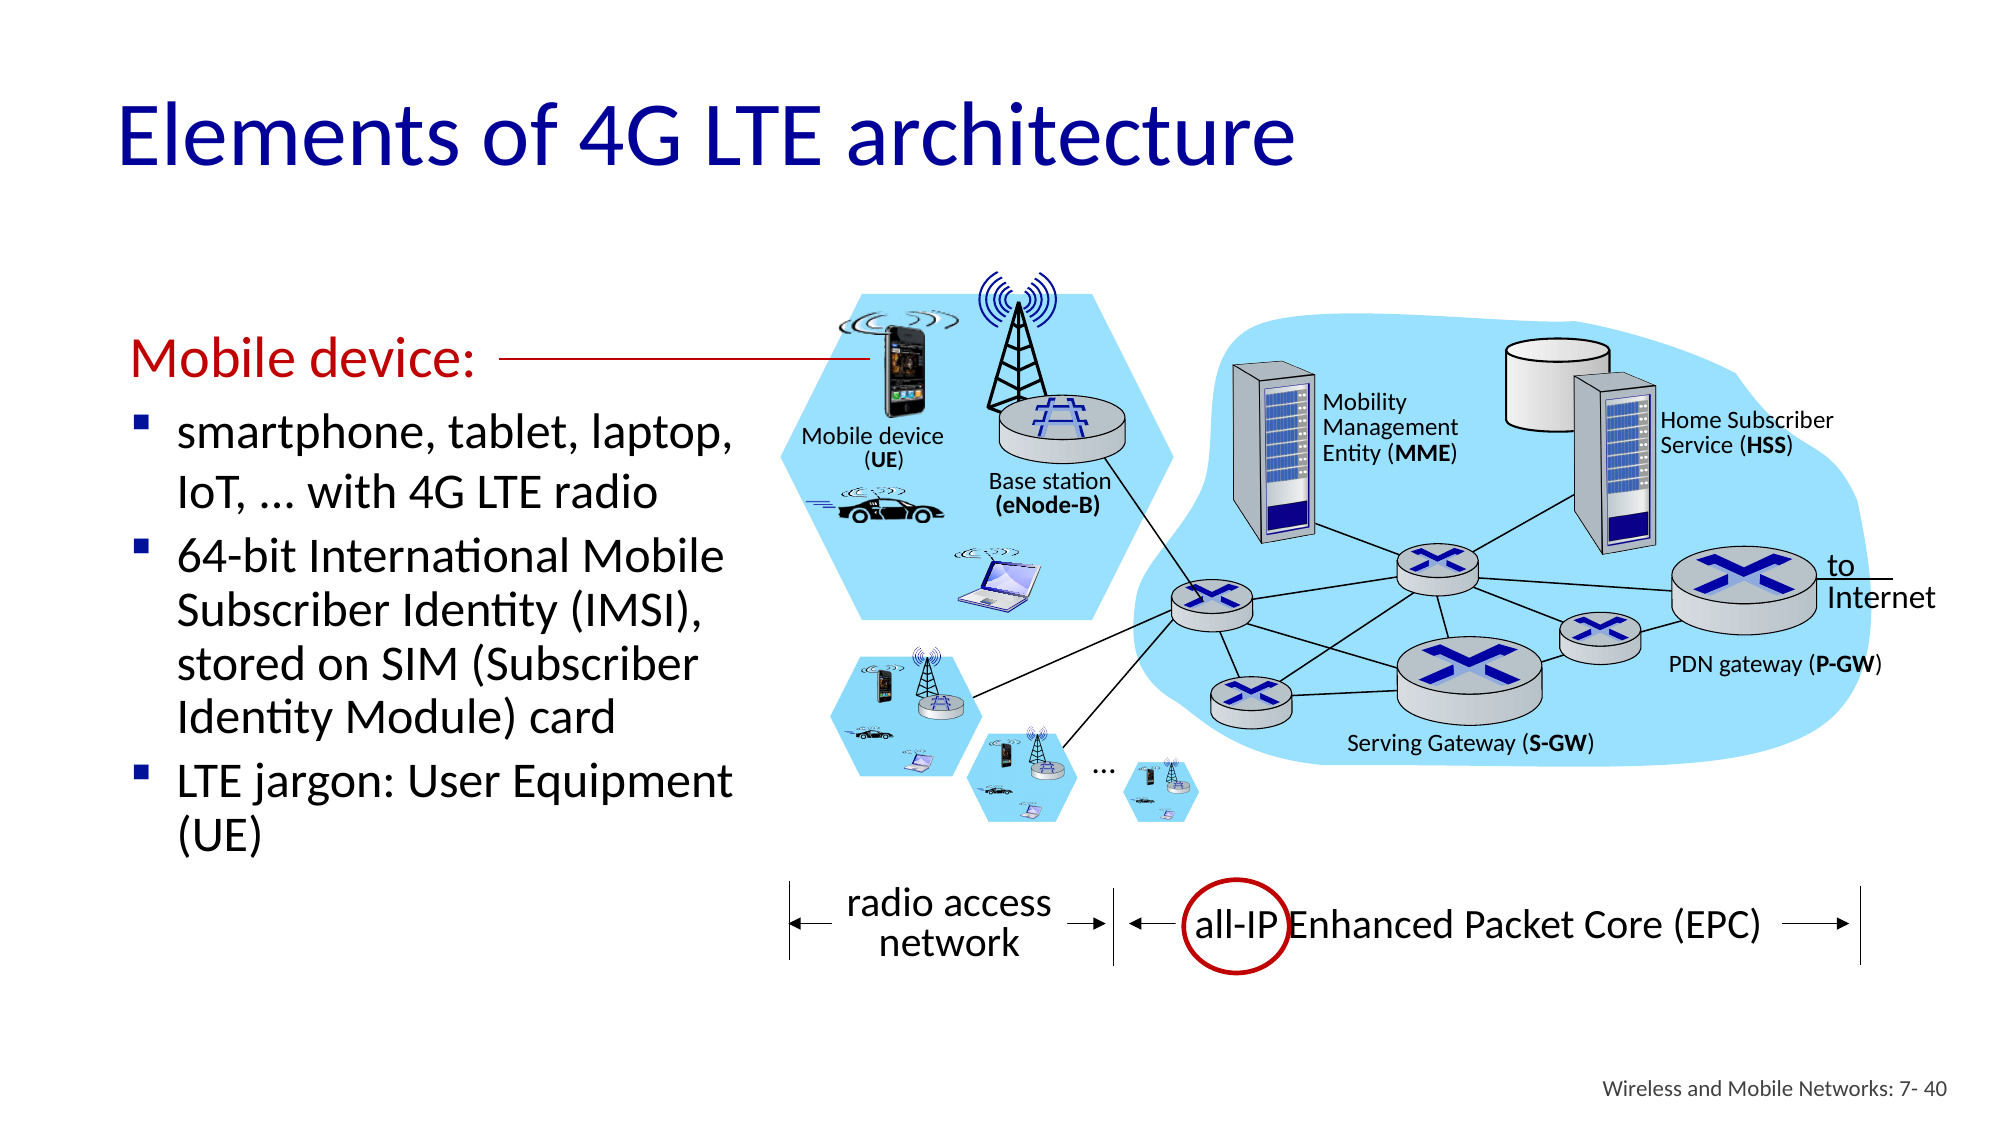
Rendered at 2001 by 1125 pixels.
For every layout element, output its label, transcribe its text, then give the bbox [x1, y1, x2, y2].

text_box [1205, 965, 1268, 975]
slide_number Wireless and Mobile Networks: 7- 40 [1512, 1056, 1963, 1117]
title Elements of 4G LTE architecture [101, 62, 1827, 210]
text_box … [1089, 767, 1120, 788]
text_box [748, 262, 1174, 621]
text_box radio access network [870, 877, 1068, 923]
text_box [1207, 878, 1266, 886]
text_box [1128, 886, 1861, 965]
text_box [957, 313, 1953, 767]
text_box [115, 311, 870, 1075]
text_box radio access network [870, 924, 1068, 972]
picture [1120, 749, 1207, 831]
picture [870, 630, 1089, 834]
